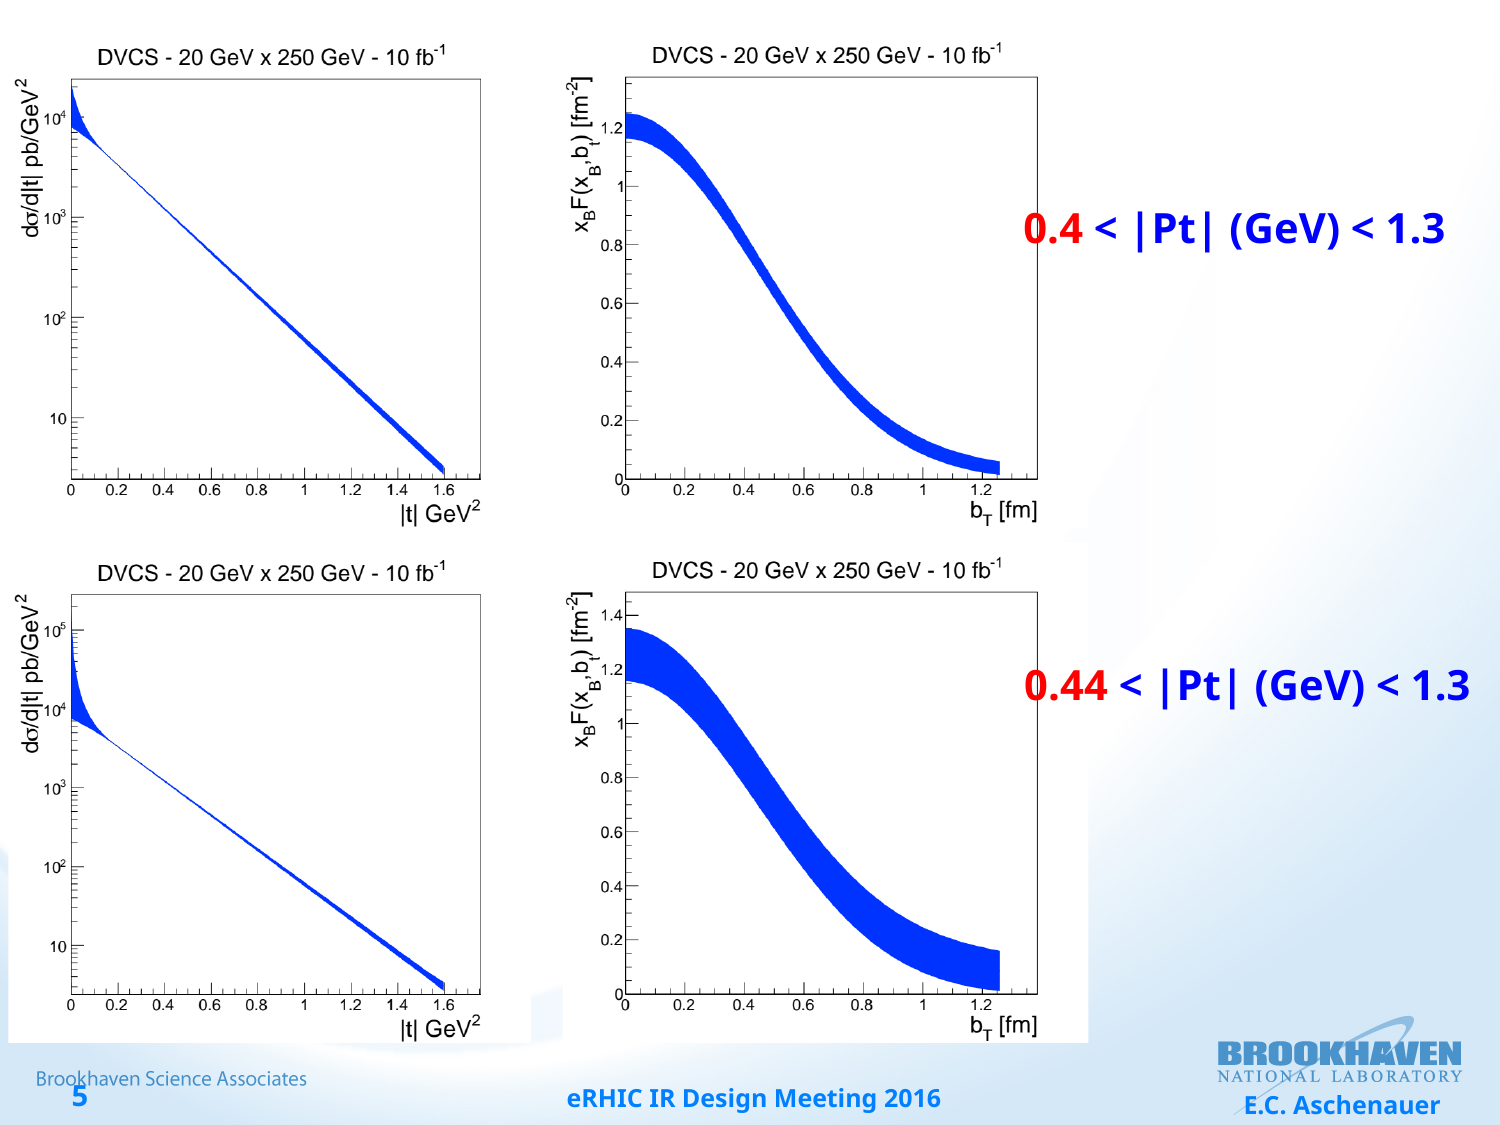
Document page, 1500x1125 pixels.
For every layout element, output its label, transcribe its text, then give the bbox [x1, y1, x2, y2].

picture [0, 1, 1500, 1125]
footer eRHIC IR Design Meeting 2016 [310, 1063, 1199, 1125]
text_box 0.44 < |Pt| (GeV) < 1.3 [1093, 651, 1486, 716]
slide_number 5 [3, 1064, 104, 1125]
text_box 0.4 < |Pt| (GeV) < 1.3 [1093, 194, 1462, 260]
slide_number E.C. Aschenauer [1204, 1063, 1481, 1125]
